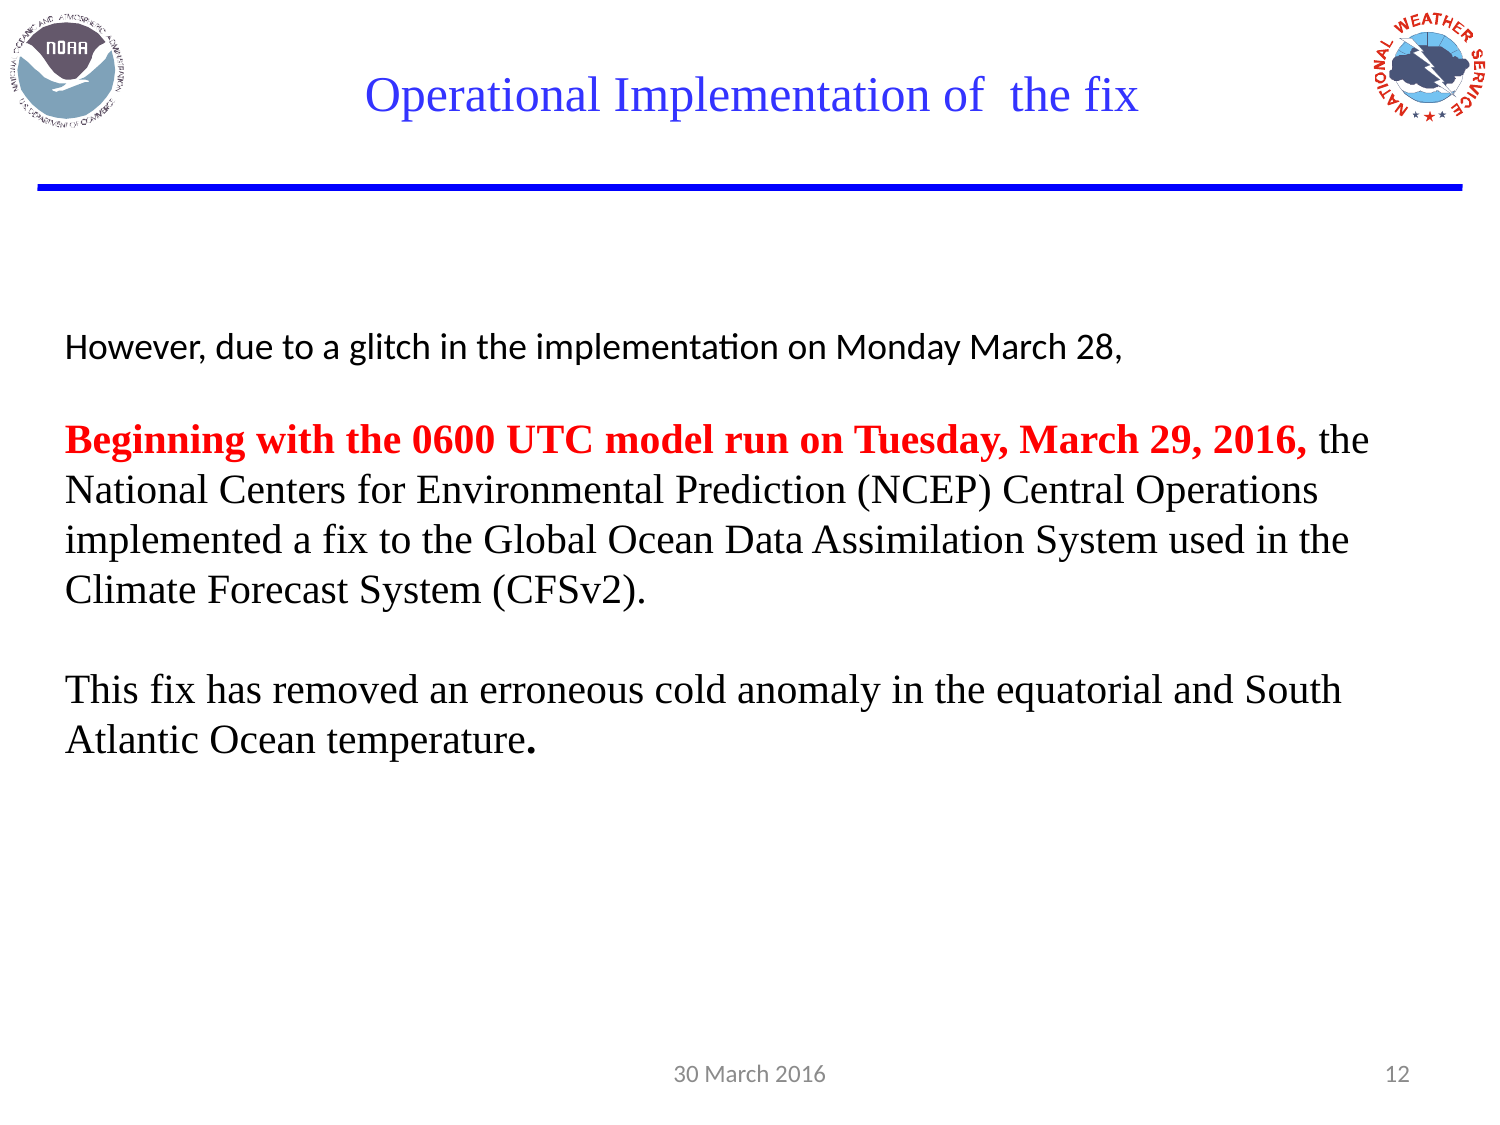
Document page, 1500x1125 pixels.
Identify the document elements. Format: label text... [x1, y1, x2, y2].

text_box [1371, 12, 1488, 123]
slide_number 12 [1074, 1042, 1425, 1103]
text_box Operational Implementation of the fix [349, 54, 1163, 129]
footer 30 March 2016 [512, 1042, 988, 1103]
text_box However, due to a glitch in the implementation on Monday March 28, Beginning with the 0600 UTC model run on Tuesday, March 29, 2016, the National Centers for Environmental Prediction (NCEP) Central Operations implemented a fix to the Global Ocean Data Assimilation System used in the Climate Forecast System (CFSv2). This fix has removed an erroneous cold anomaly in the equatorial and South Atlantic Ocean temperature. [49, 314, 1475, 810]
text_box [8, 12, 126, 129]
